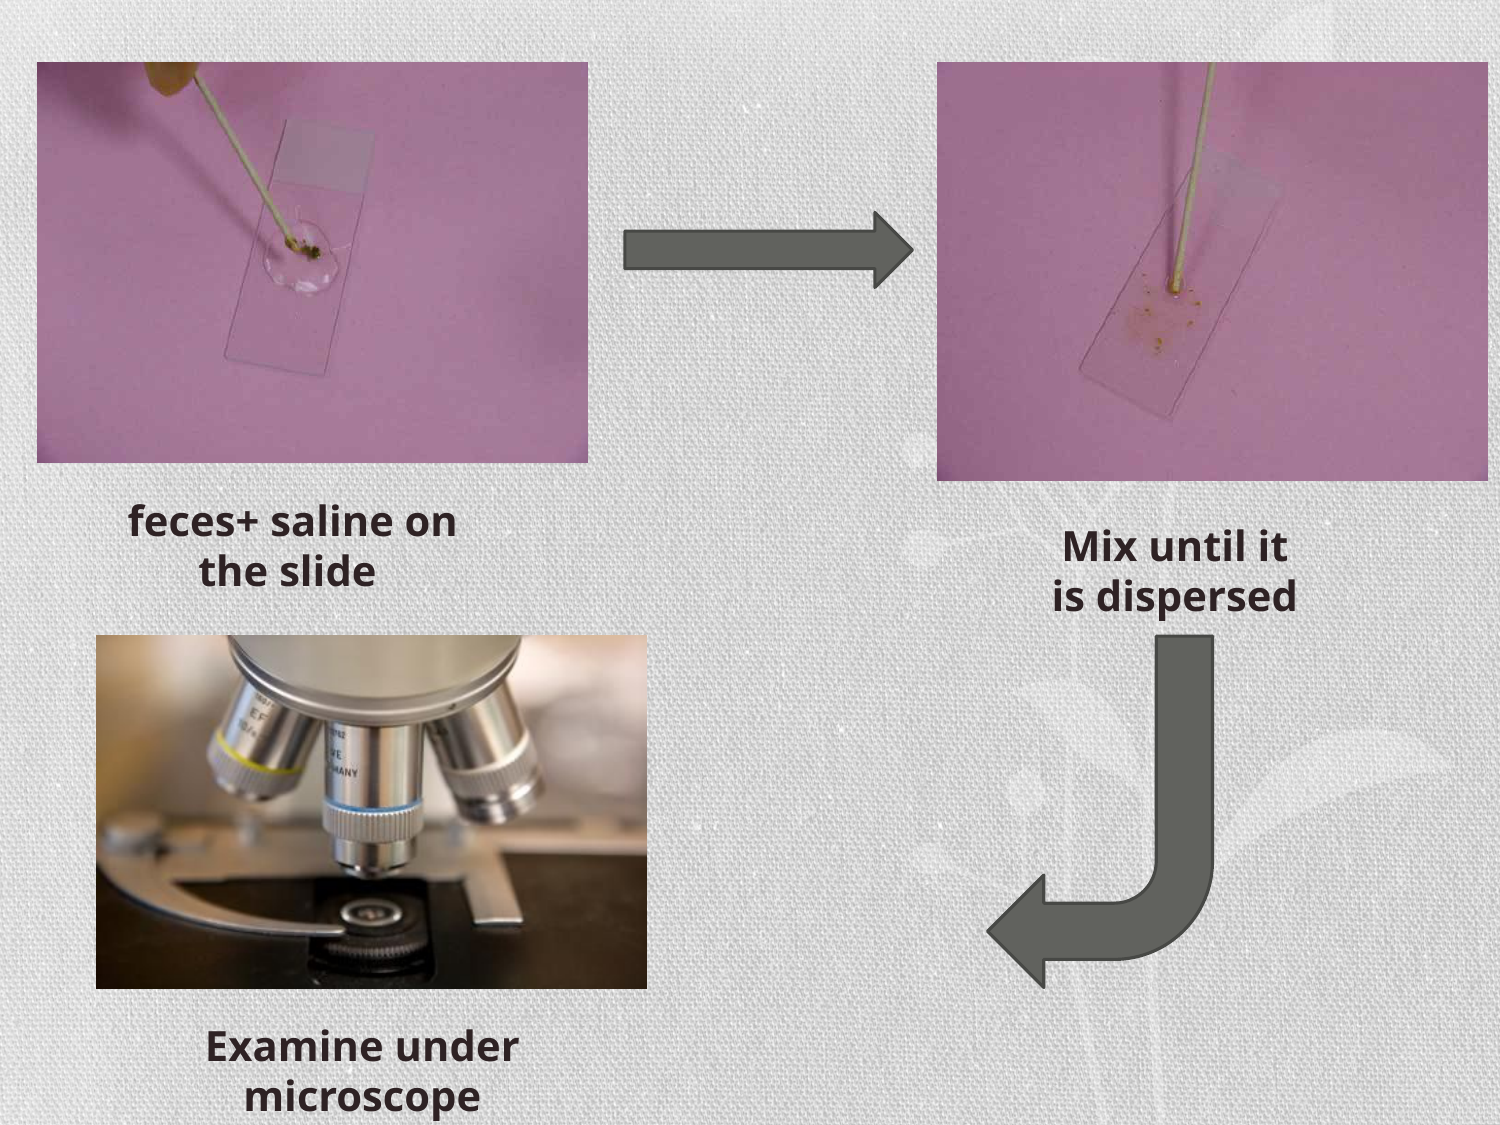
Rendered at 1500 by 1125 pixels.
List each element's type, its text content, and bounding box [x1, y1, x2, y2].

picture [96, 634, 647, 989]
text_box feces+ saline on the slide [75, 487, 500, 603]
picture [937, 62, 1488, 481]
text_box [623, 210, 914, 289]
text_box Mix until it is dispersed [1024, 512, 1325, 628]
text_box [986, 634, 1215, 989]
picture [37, 62, 588, 463]
text_box Examine under microscope [137, 1012, 588, 1125]
